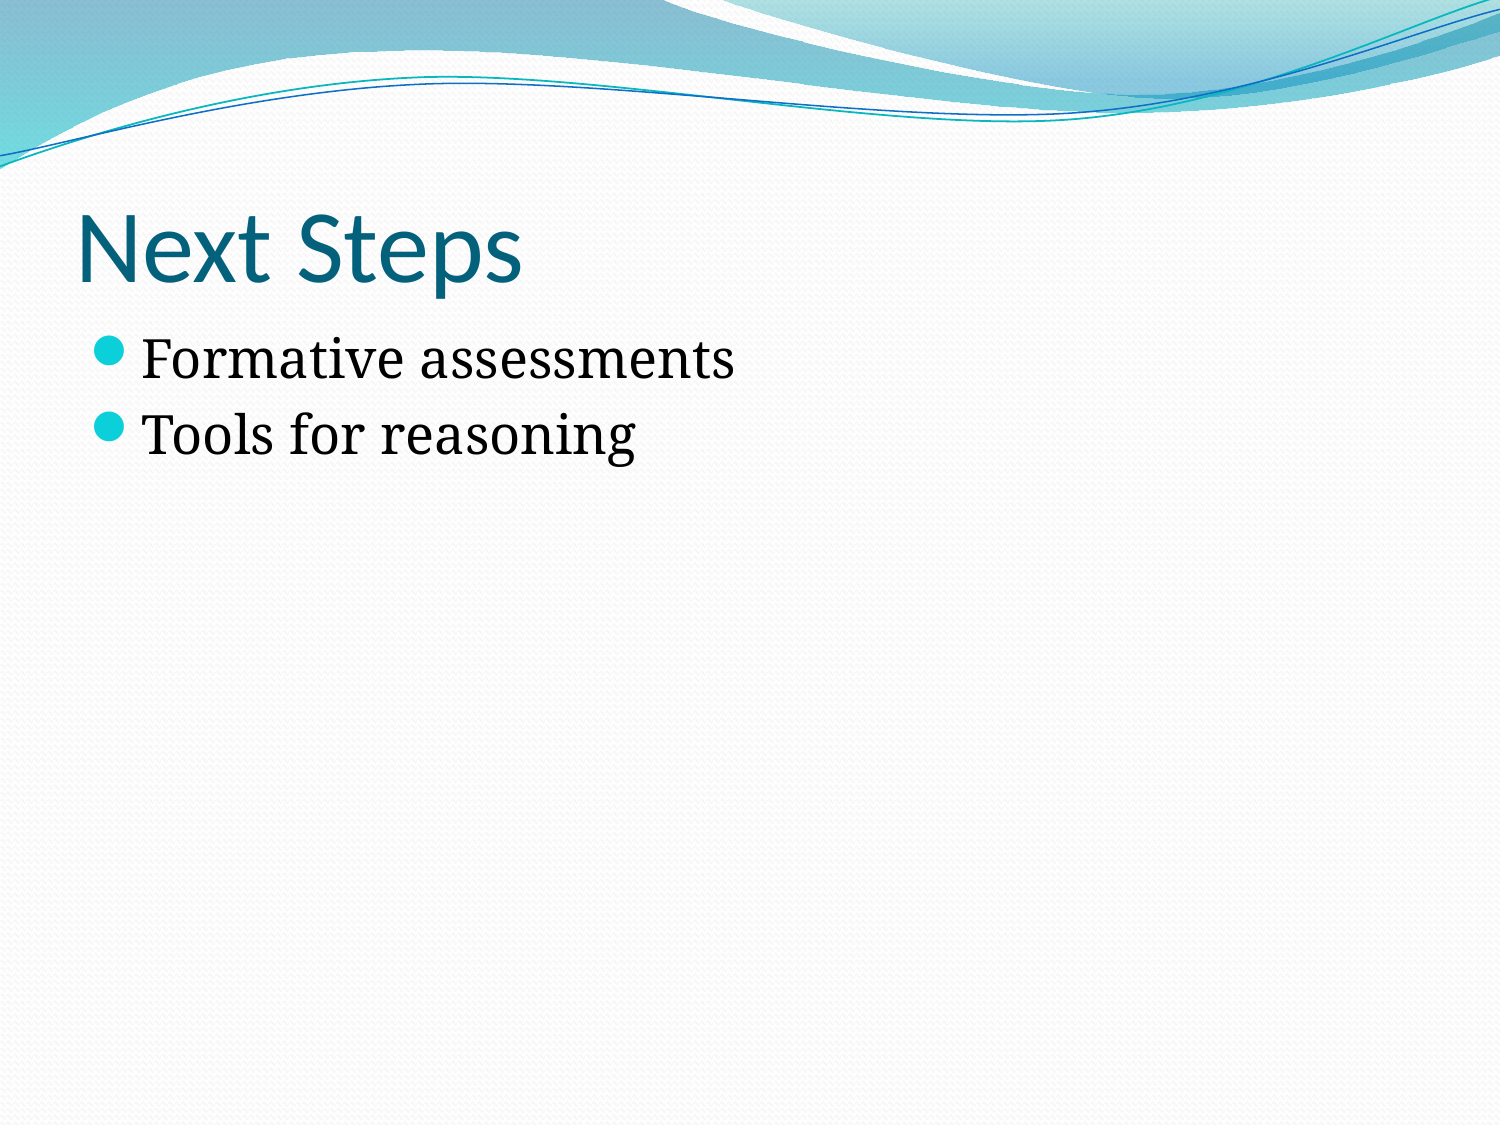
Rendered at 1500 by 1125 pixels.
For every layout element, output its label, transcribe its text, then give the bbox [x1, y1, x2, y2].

list Formative assessments Tools for reasoning [75, 317, 1425, 1038]
title Next Steps [75, 115, 1425, 303]
